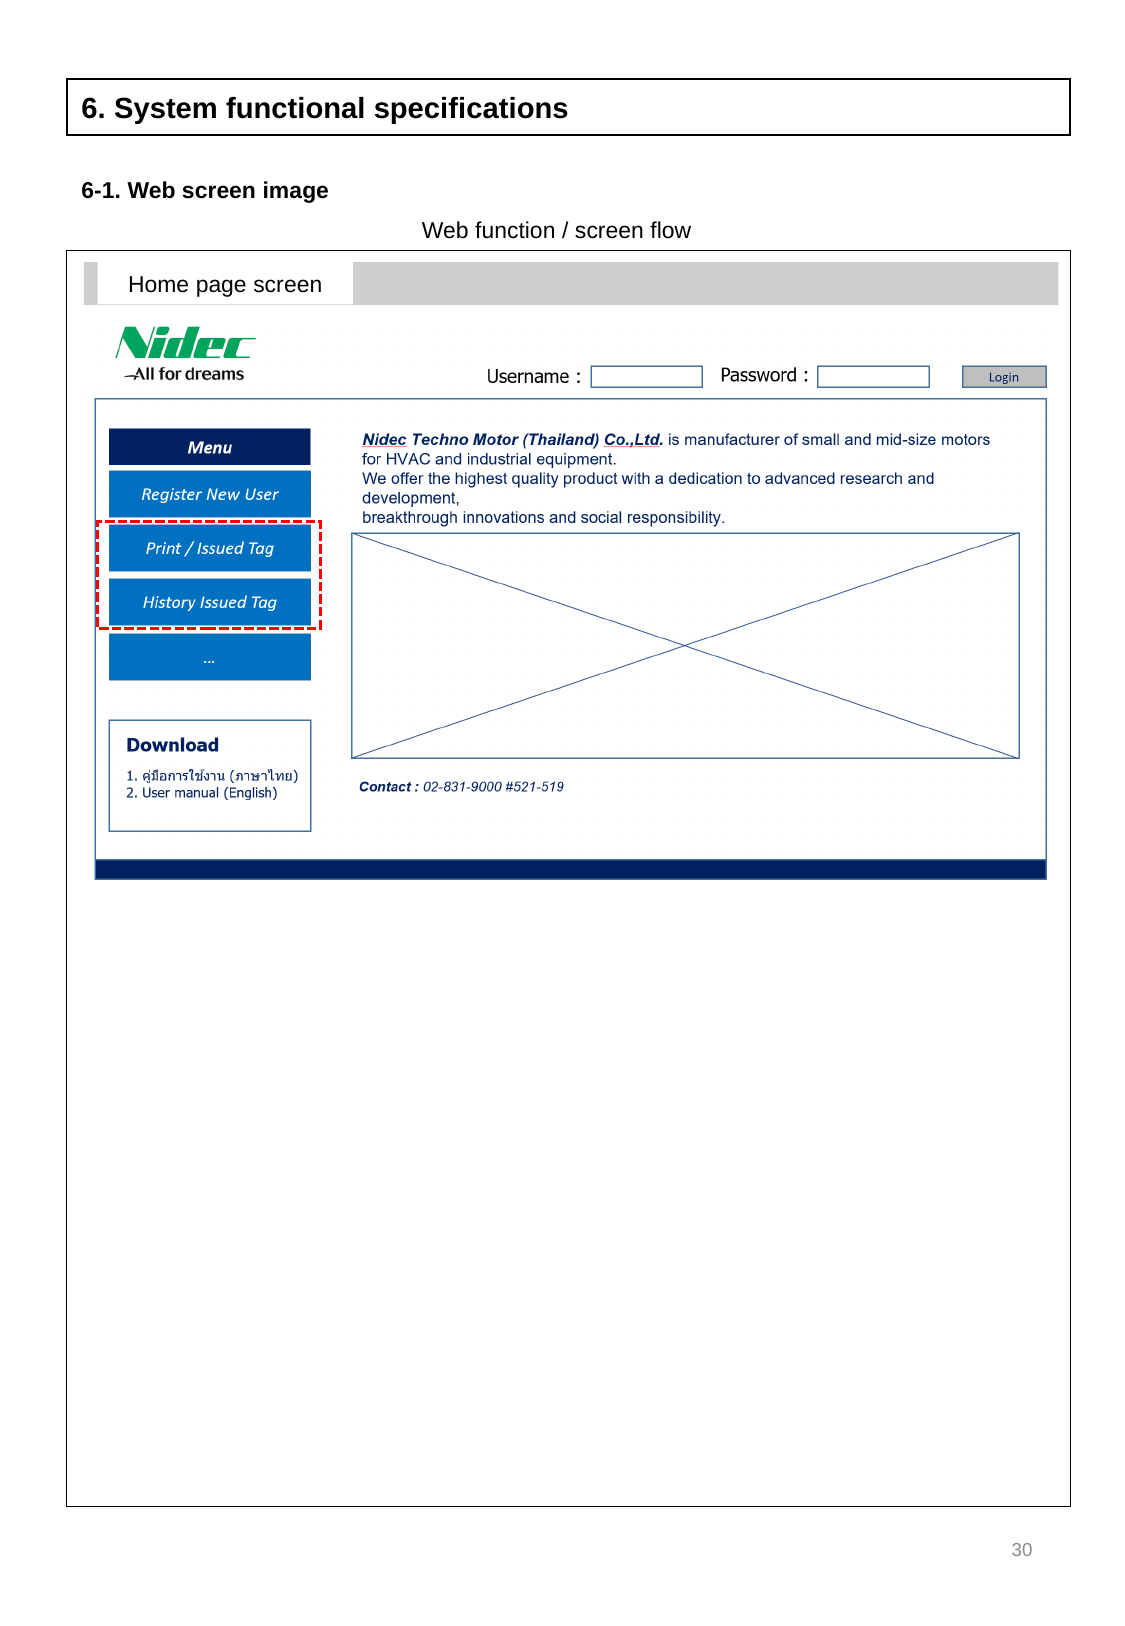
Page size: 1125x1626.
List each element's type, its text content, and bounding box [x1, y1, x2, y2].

slide_number 30 [794, 1507, 1048, 1593]
text_box 6. System functional specifications [66, 78, 1071, 136]
text_box [66, 250, 1071, 1507]
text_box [83, 262, 1059, 306]
text_box 6-1. Web screen image [66, 168, 1071, 211]
picture [83, 314, 1059, 890]
text_box Web function / screen flow [54, 207, 1059, 250]
